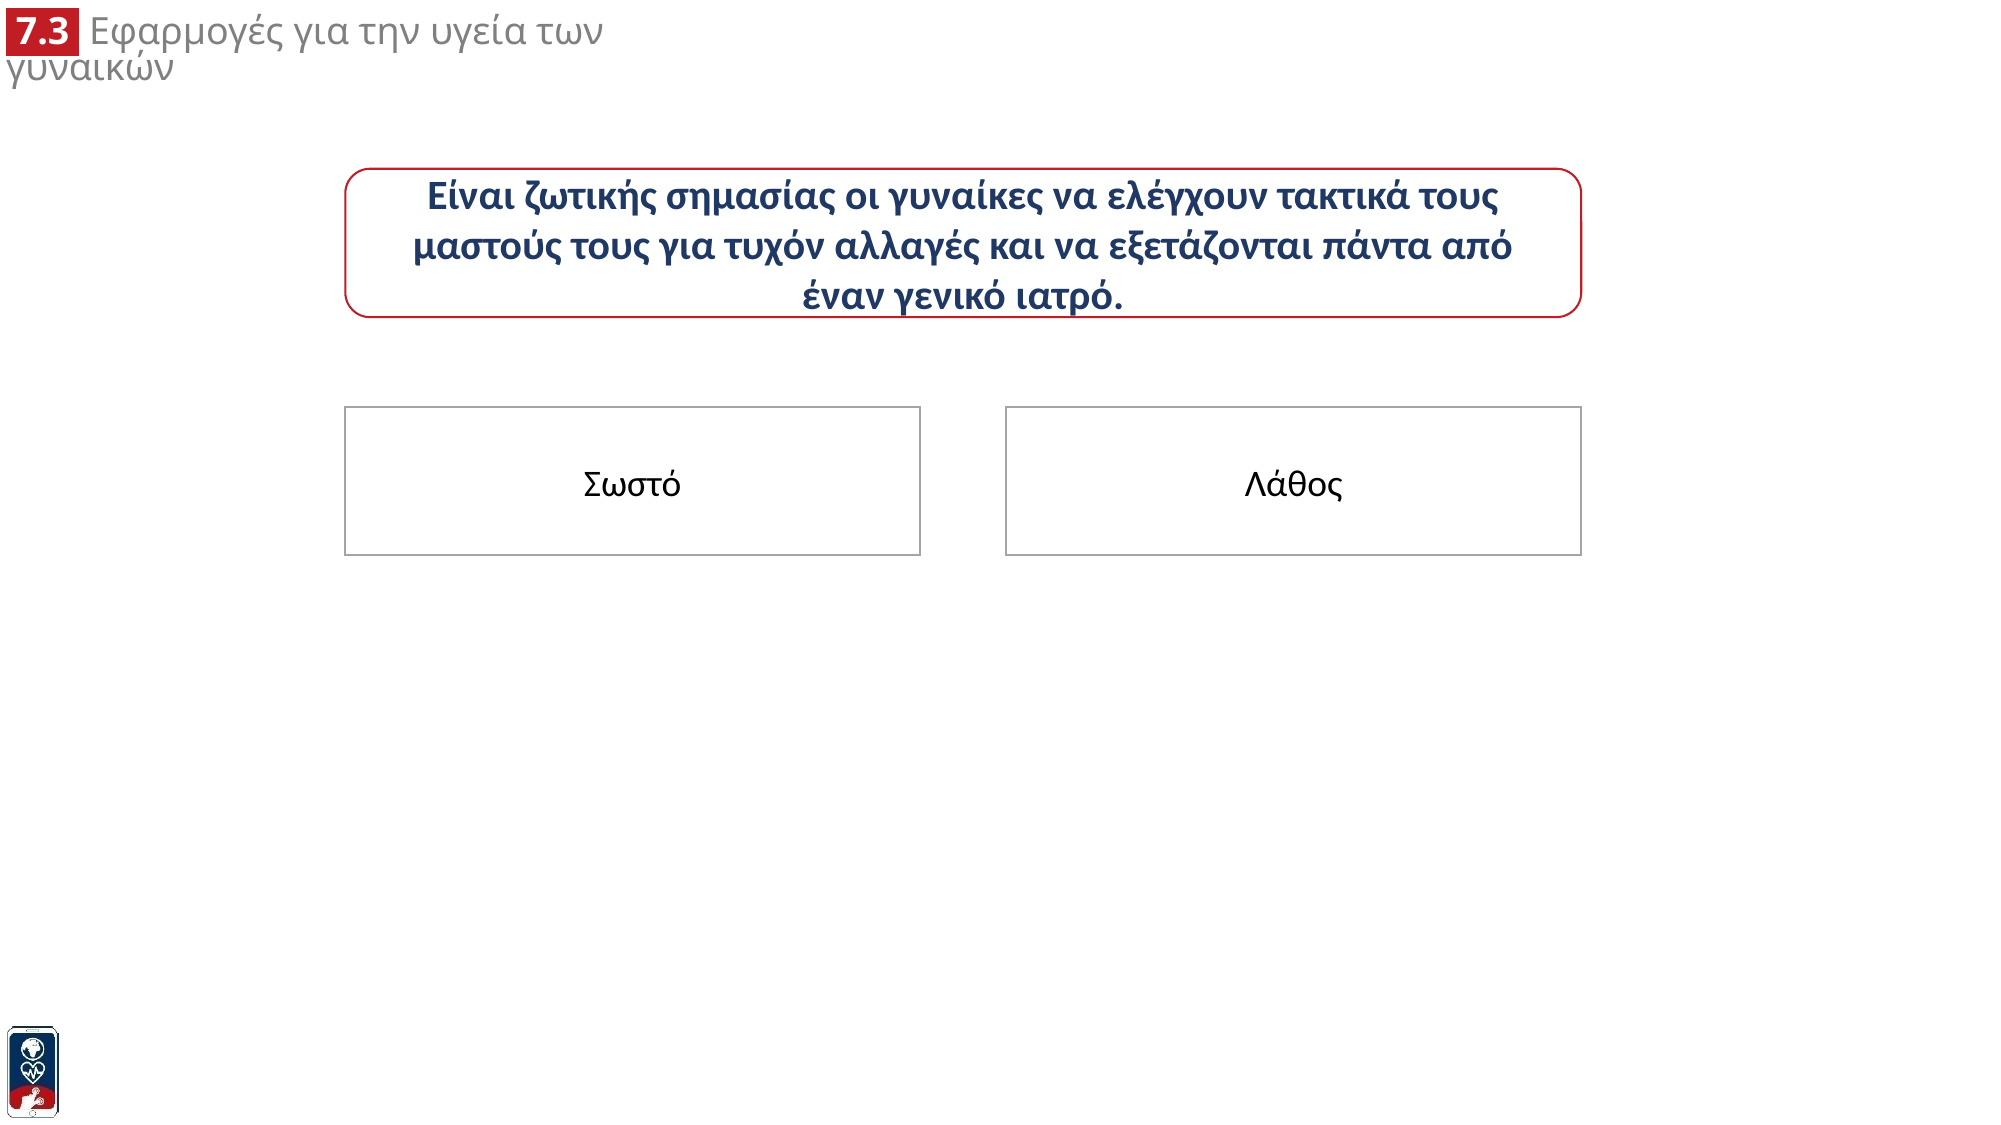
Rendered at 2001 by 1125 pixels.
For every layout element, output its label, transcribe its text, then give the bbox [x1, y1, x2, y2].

text_box Σωστό [344, 406, 921, 556]
picture [7, 1026, 59, 1118]
text_box Λάθος [1005, 406, 1582, 556]
text_box Είναι ζωτικής σημασίας οι γυναίκες να ελέγχουν τακτικά τους μαστούς τους για τυχόν αλλαγές και να εξετάζονται πάντα από έναν γενικό ιατρό. [344, 167, 1583, 319]
